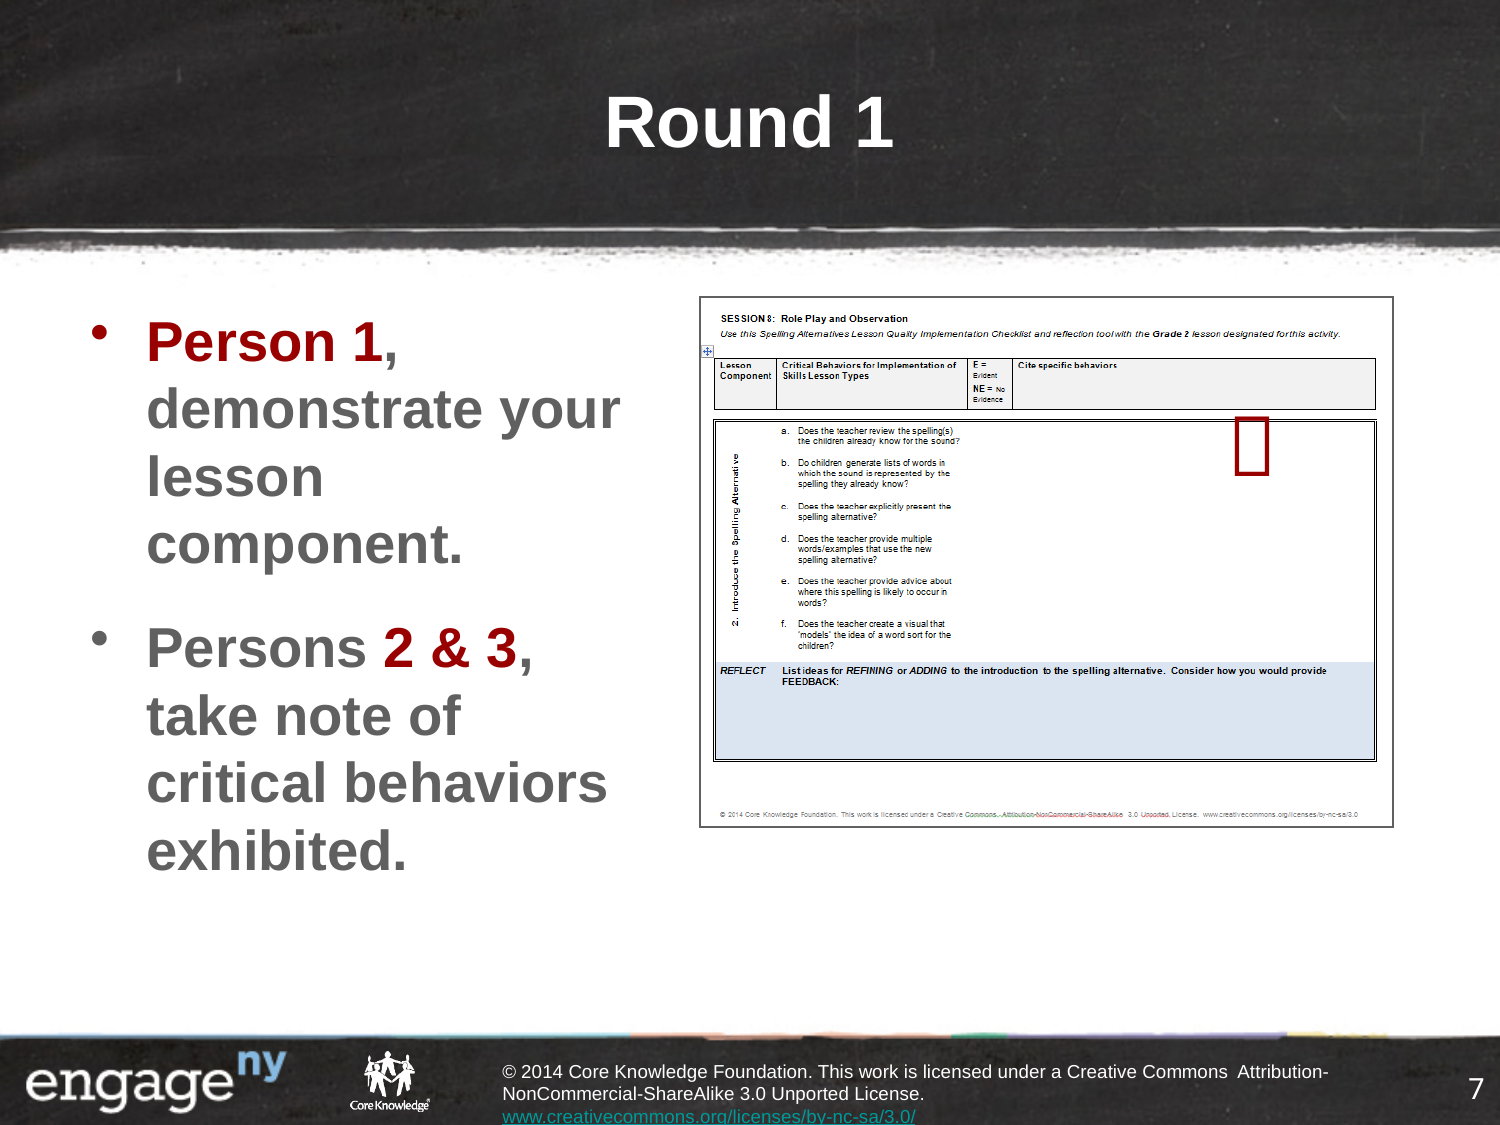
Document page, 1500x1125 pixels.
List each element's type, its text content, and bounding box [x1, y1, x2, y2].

picture [700, 297, 1393, 827]
title Round 1 [75, 24, 1425, 213]
picture [0, 0, 1500, 293]
list Person 1, demonstrate your lesson component. Persons 2 & 3, take note of critical behaviors exhibited. [75, 297, 663, 700]
picture [0, 1003, 1500, 1125]
slide_number 7 [1337, 1062, 1500, 1113]
